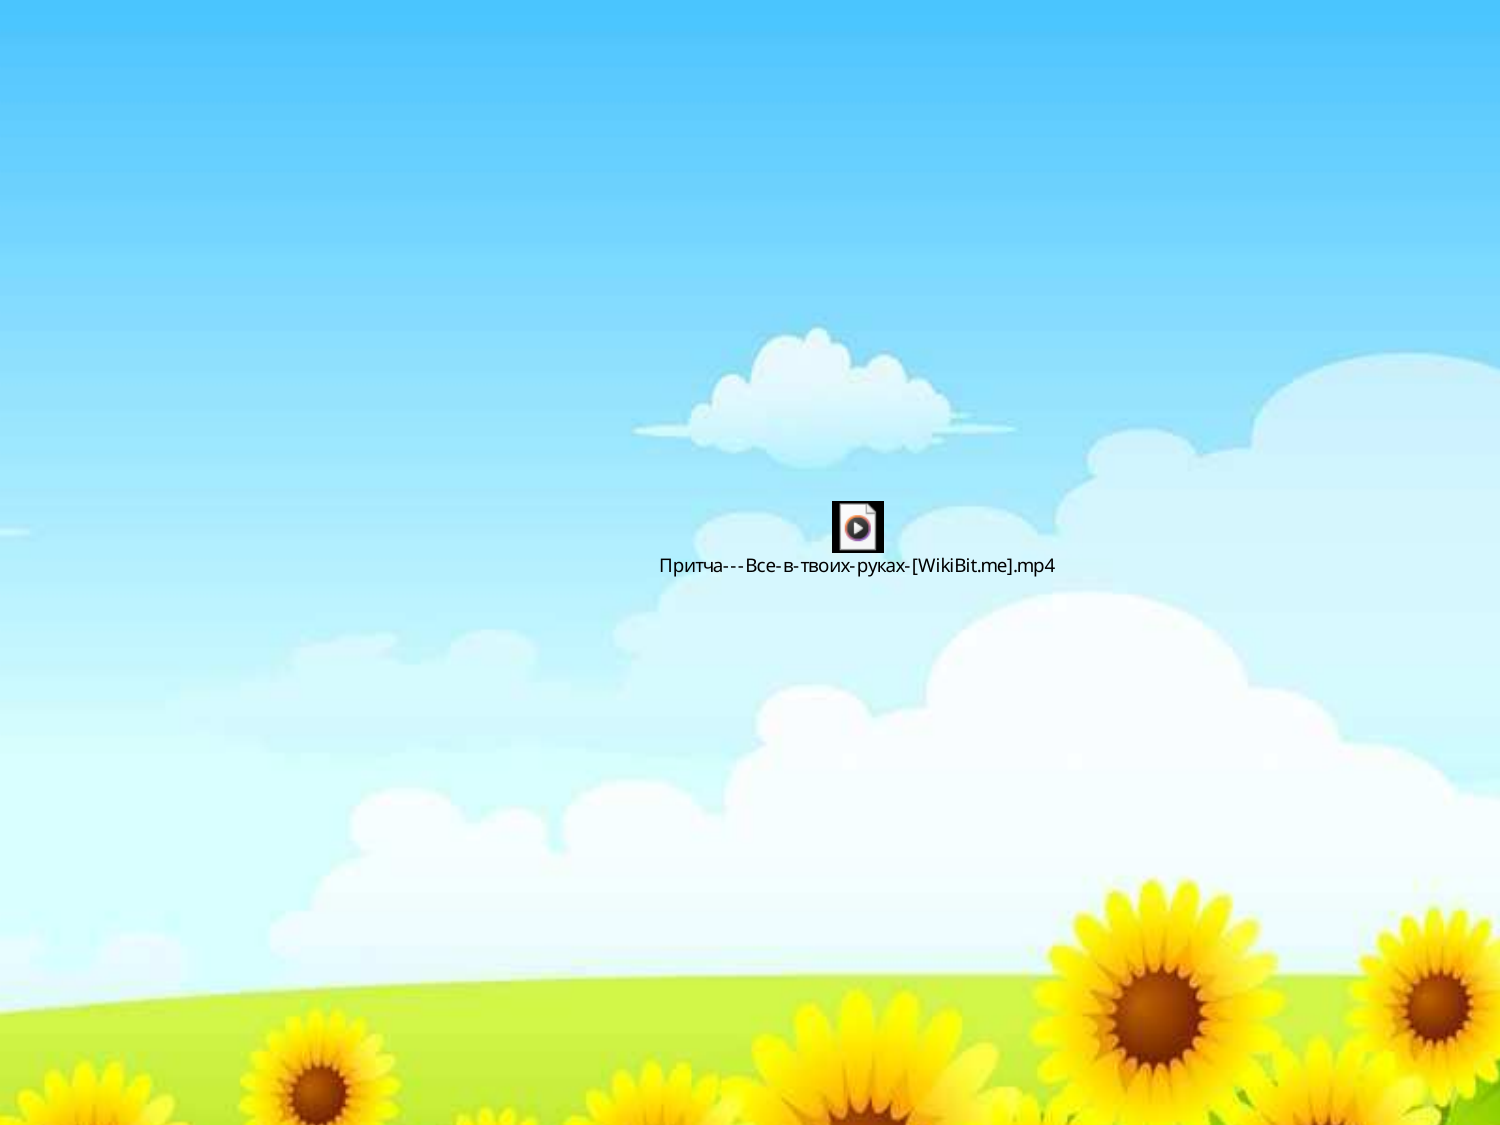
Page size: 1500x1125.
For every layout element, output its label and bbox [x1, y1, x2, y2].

picture [0, 0, 1500, 1125]
text_box [609, 500, 1105, 587]
